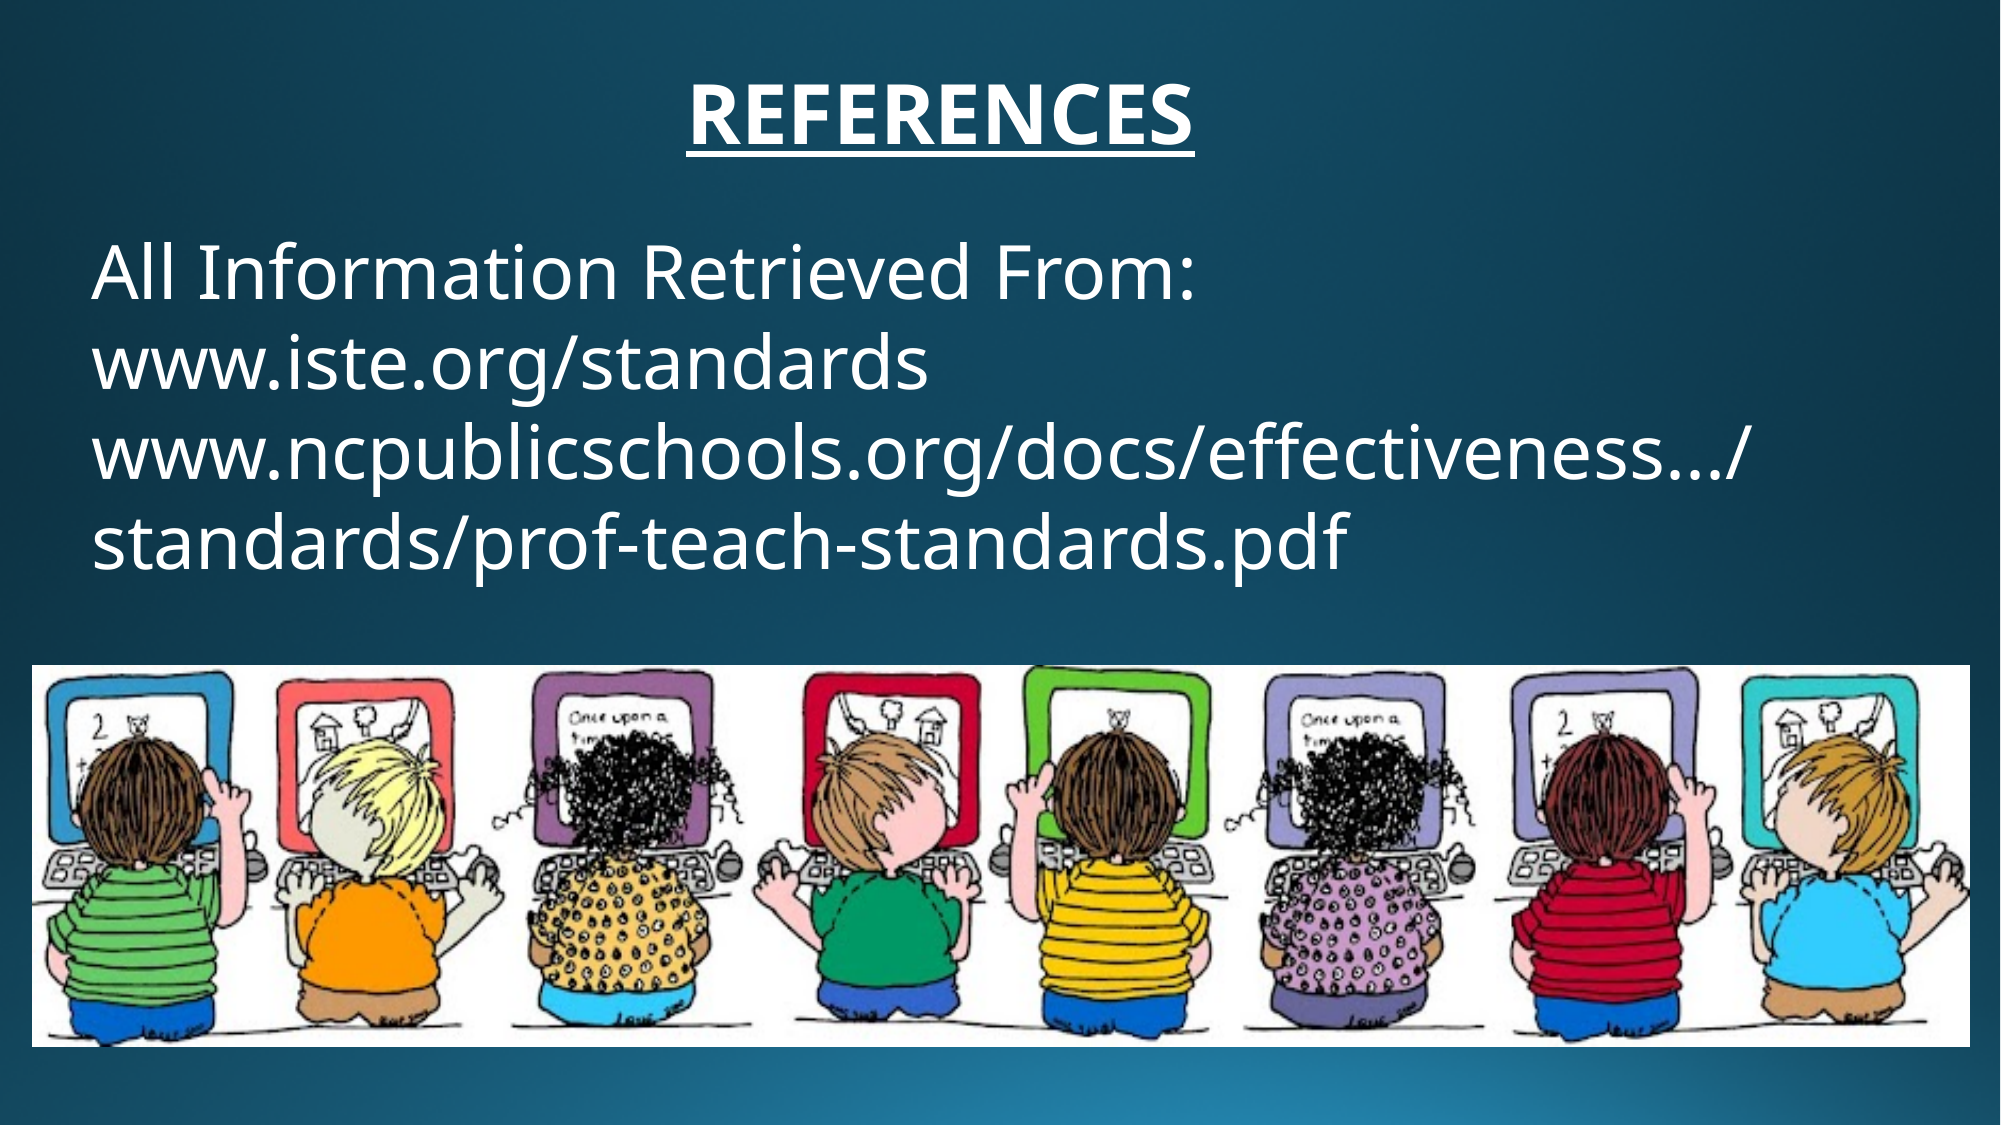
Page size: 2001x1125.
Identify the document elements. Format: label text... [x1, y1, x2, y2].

picture [0, 0, 2001, 1125]
text_box All Information Retrieved From: www.iste.org/standards www.ncpublicschools.org/docs/effectiveness.../standards/prof-teach-standards.pdf [76, 216, 1927, 592]
text_box REFERENCES [671, 54, 1731, 170]
